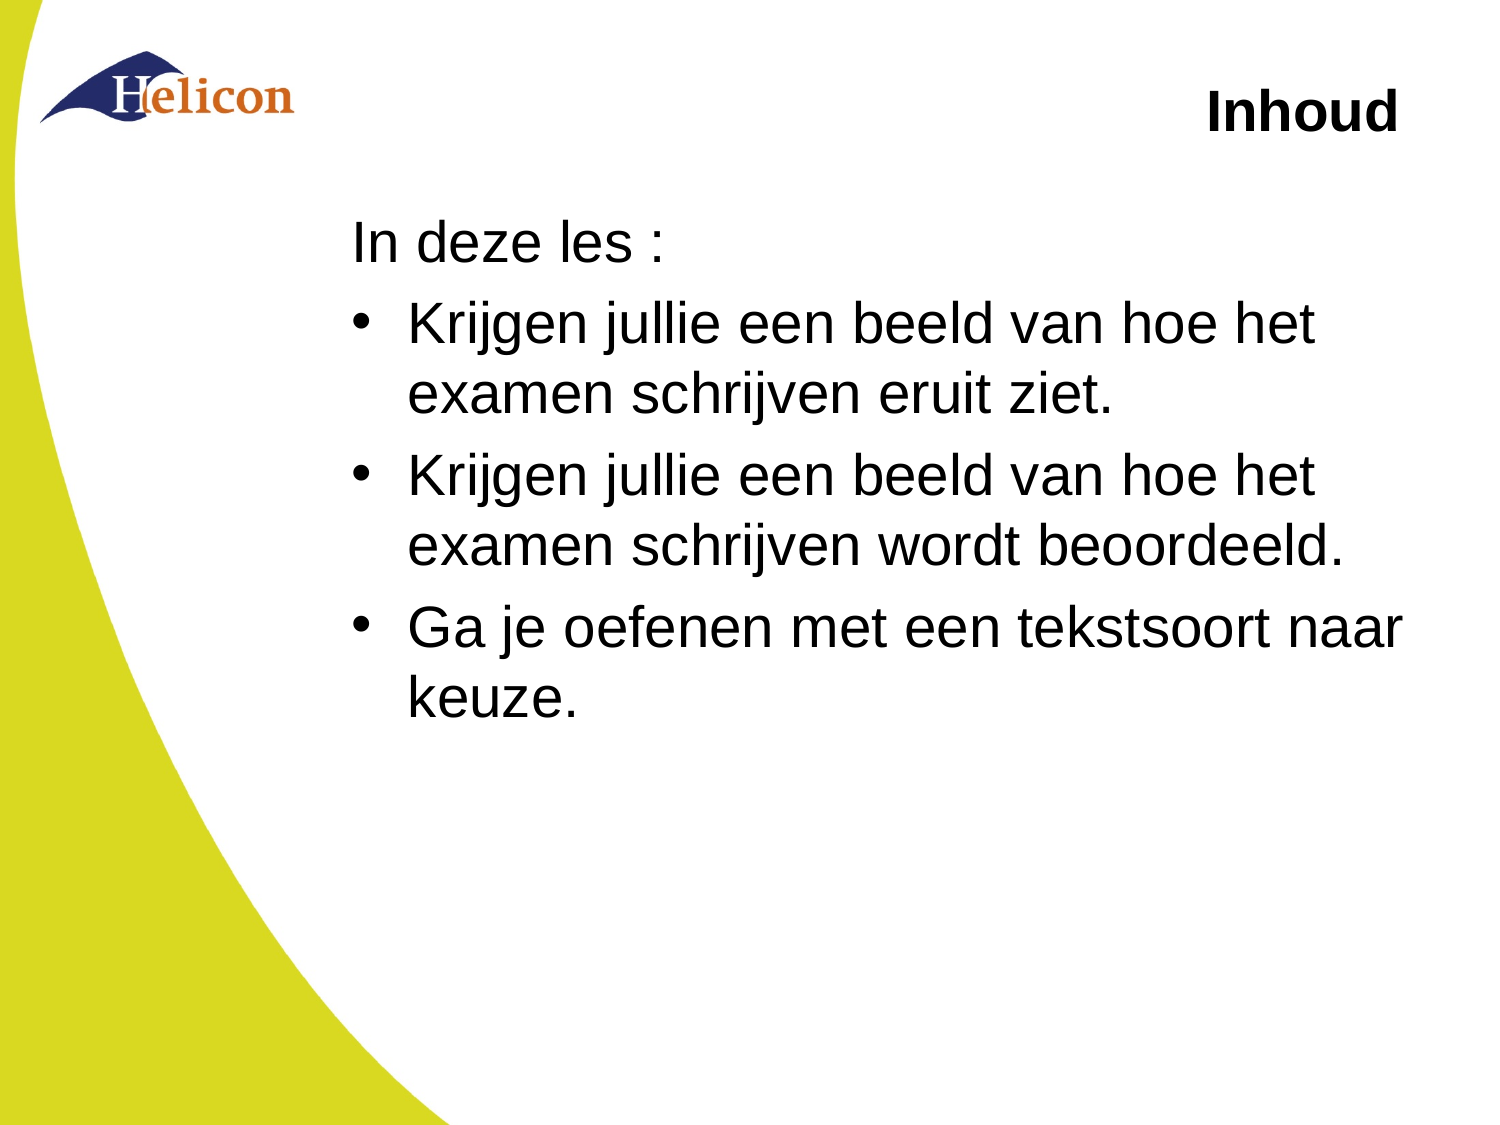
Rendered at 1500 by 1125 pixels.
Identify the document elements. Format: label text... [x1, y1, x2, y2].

list In deze les : Krijgen jullie een beeld van hoe het examen schrijven eruit ziet. Krijgen jullie een beeld van hoe het examen schrijven wordt beoordeeld. Ga je oefenen met een tekstsoort naar keuze. [336, 196, 1425, 1005]
picture [0, 0, 1500, 1125]
title Inhoud [324, 54, 1415, 161]
